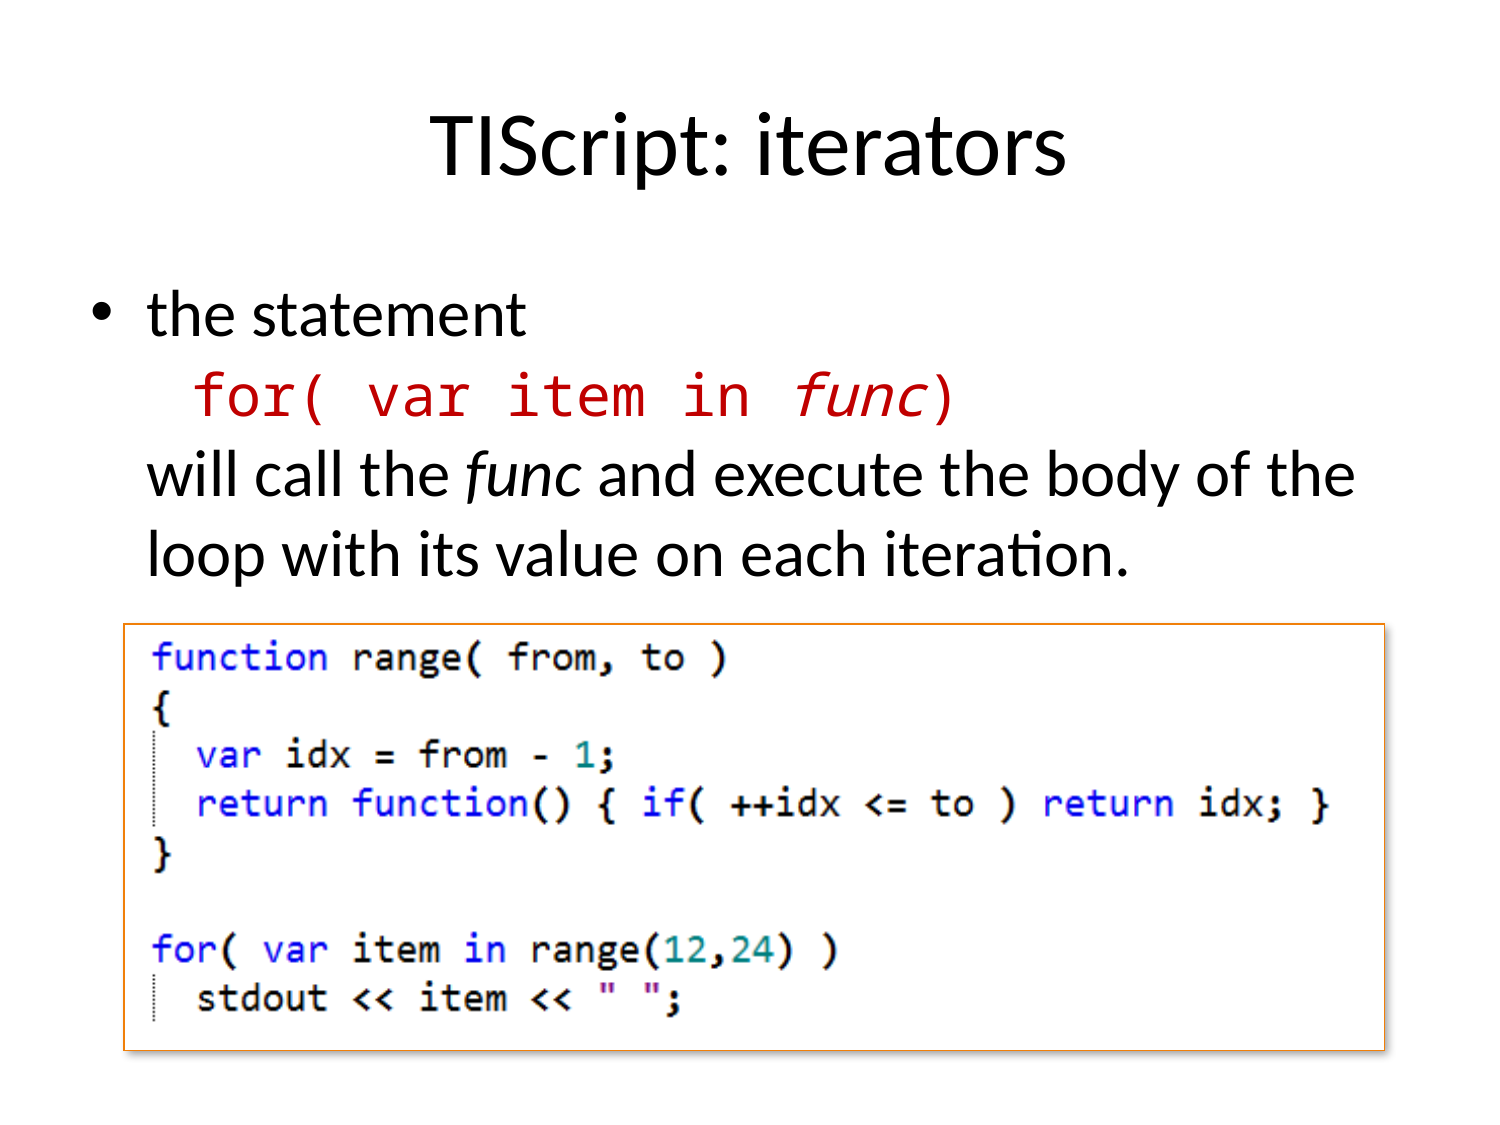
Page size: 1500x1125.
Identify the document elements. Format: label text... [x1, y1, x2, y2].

picture [124, 624, 1384, 1051]
list the statement for( var item in func) will call the func and execute the body of the loop with its value on each iteration. [75, 262, 1425, 1005]
title TIScript: iterators [75, 45, 1425, 233]
